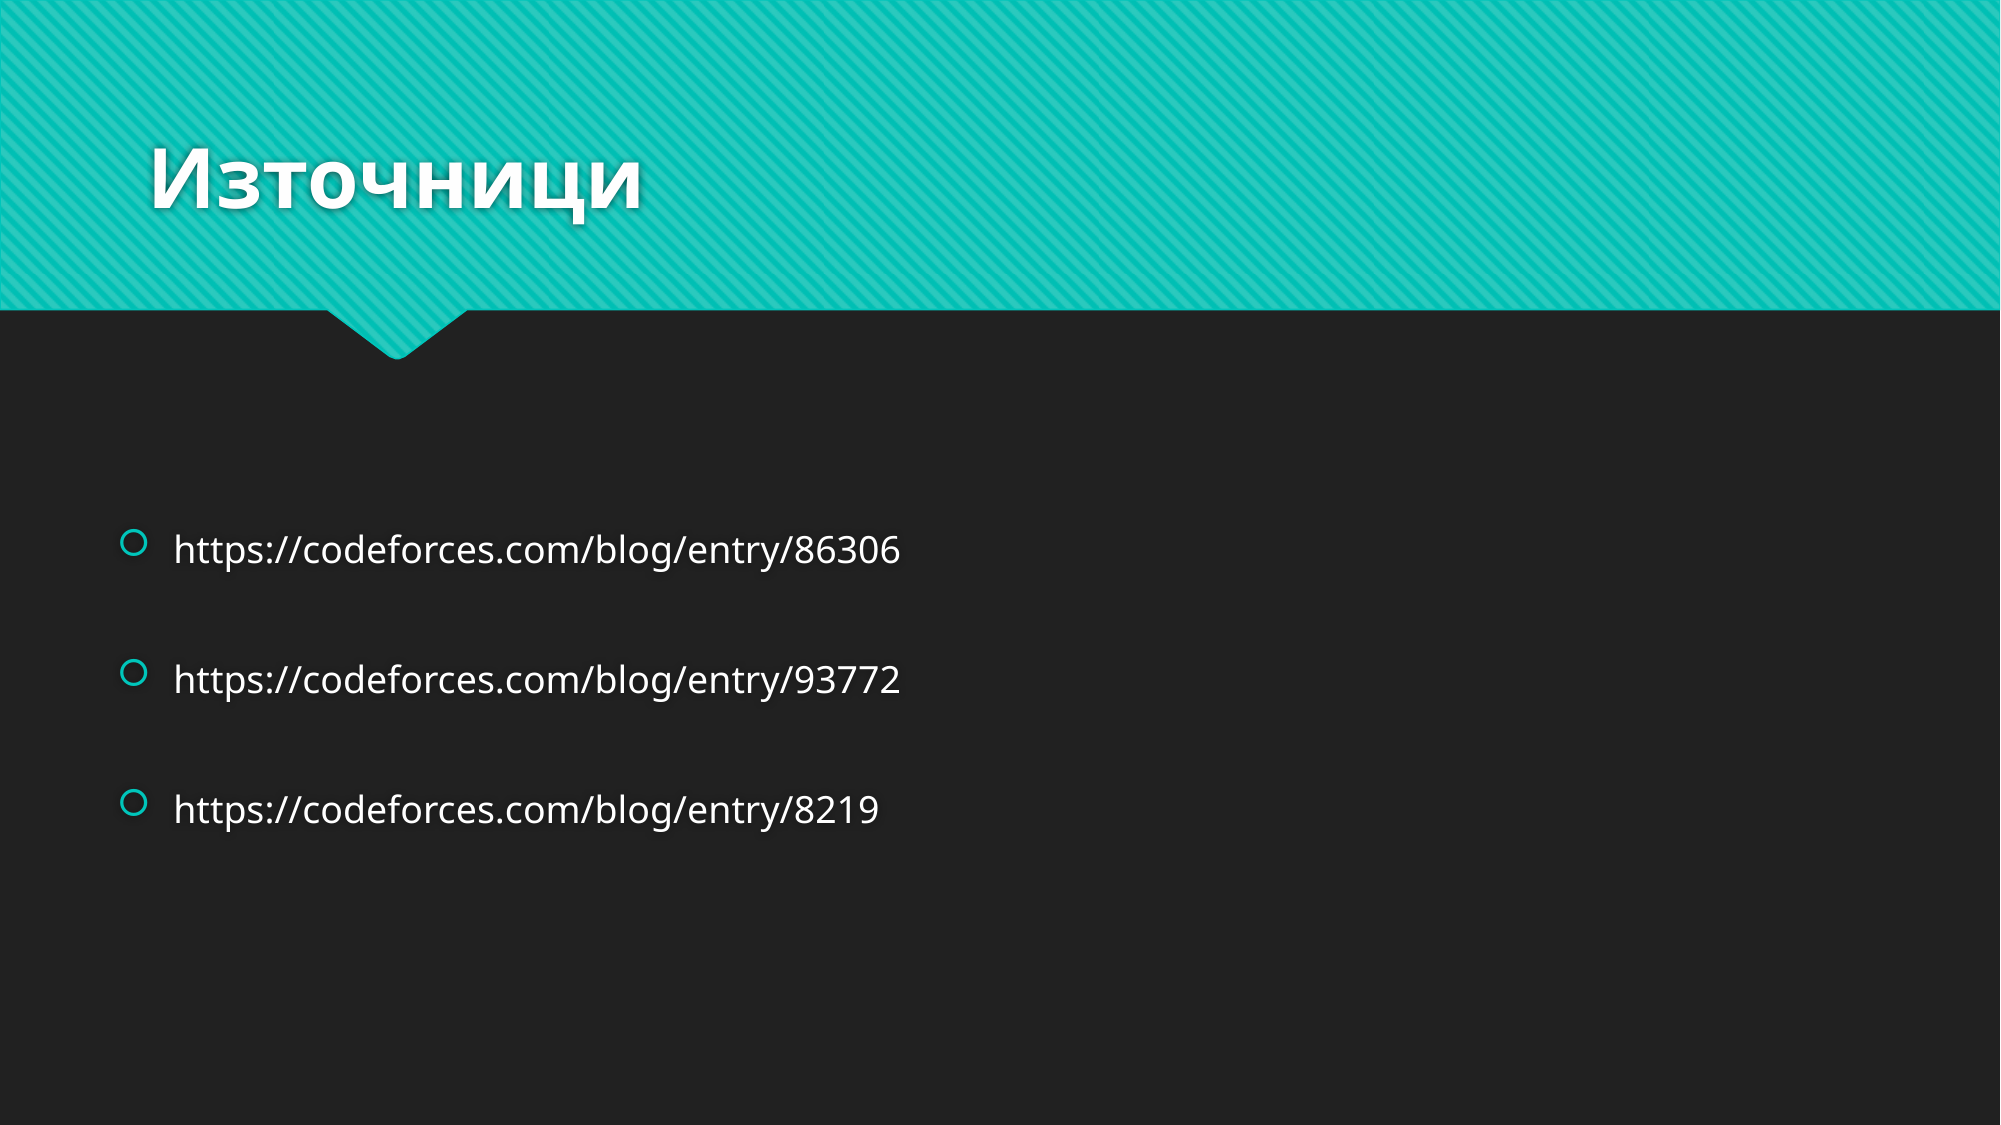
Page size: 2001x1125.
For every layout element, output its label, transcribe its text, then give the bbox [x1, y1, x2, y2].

title Източници [132, 73, 1868, 233]
list https://codeforces.com/blog/entry/86306 https://codeforces.com/blog/entry/93772 https://codeforces.com/blog/entry/8219 [102, 379, 1834, 977]
